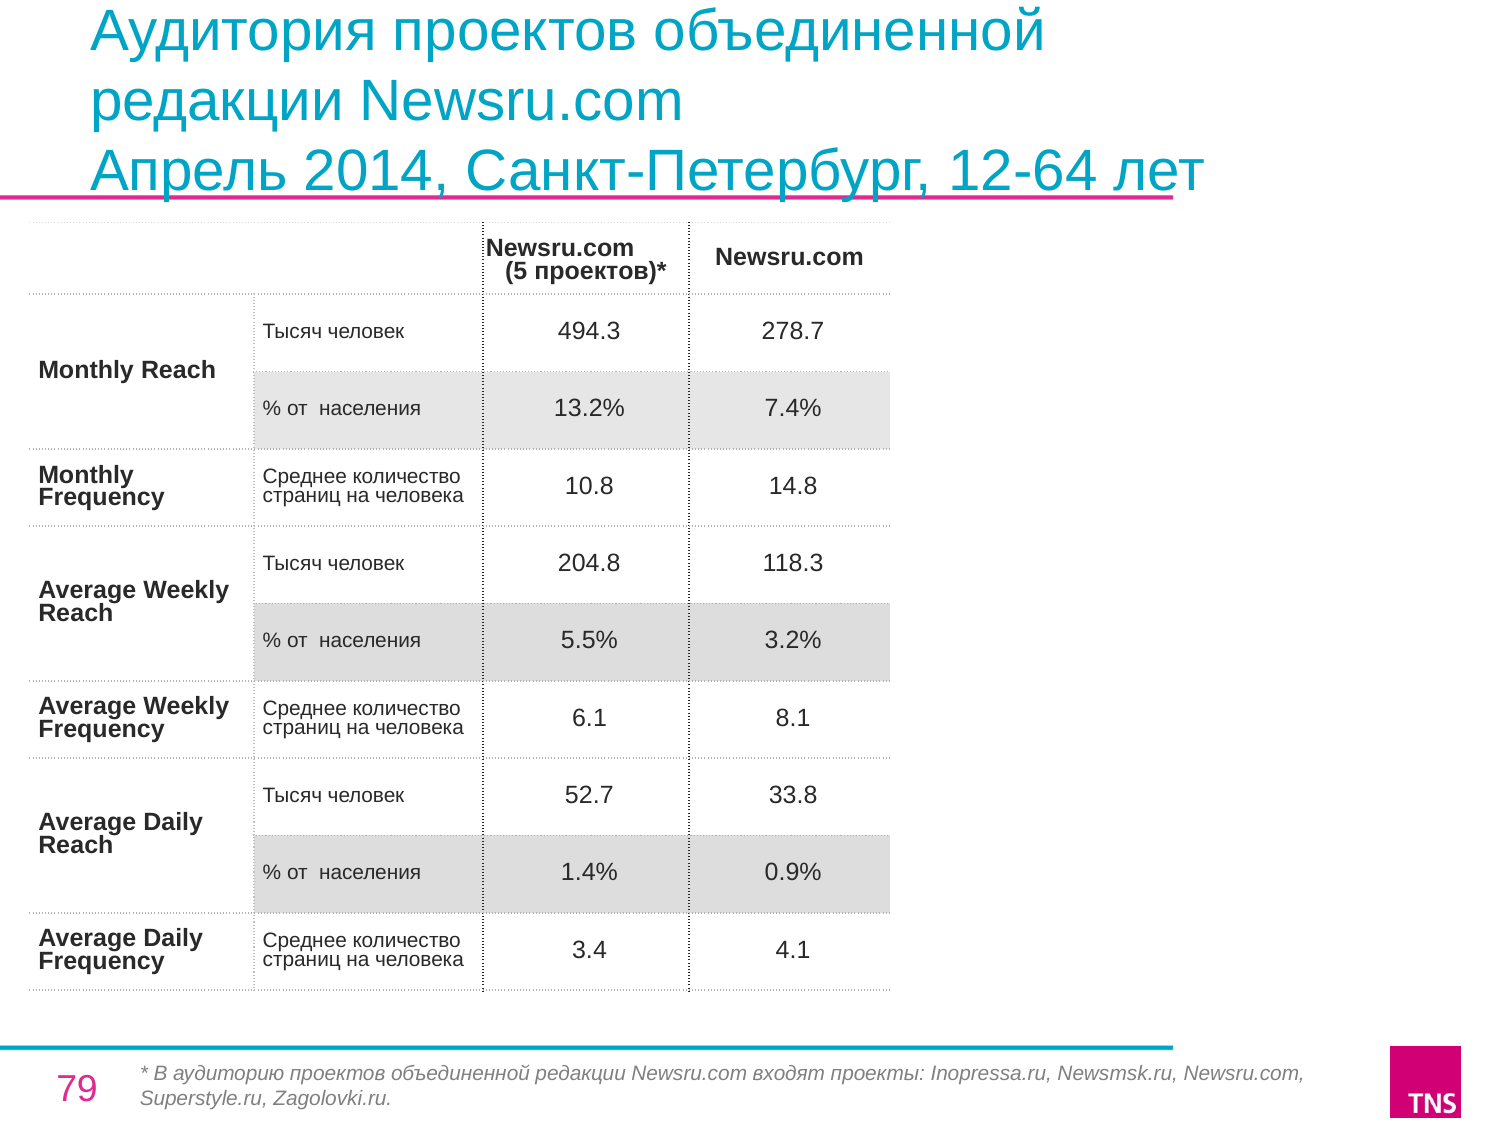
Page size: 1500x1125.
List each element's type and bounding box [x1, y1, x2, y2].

table_header [29, 223, 890, 294]
picture [0, 0, 1500, 1125]
title [74, 8, 1476, 187]
table_cell [29, 294, 890, 990]
text_box [124, 1052, 1329, 1117]
slide_number [40, 1055, 392, 1125]
